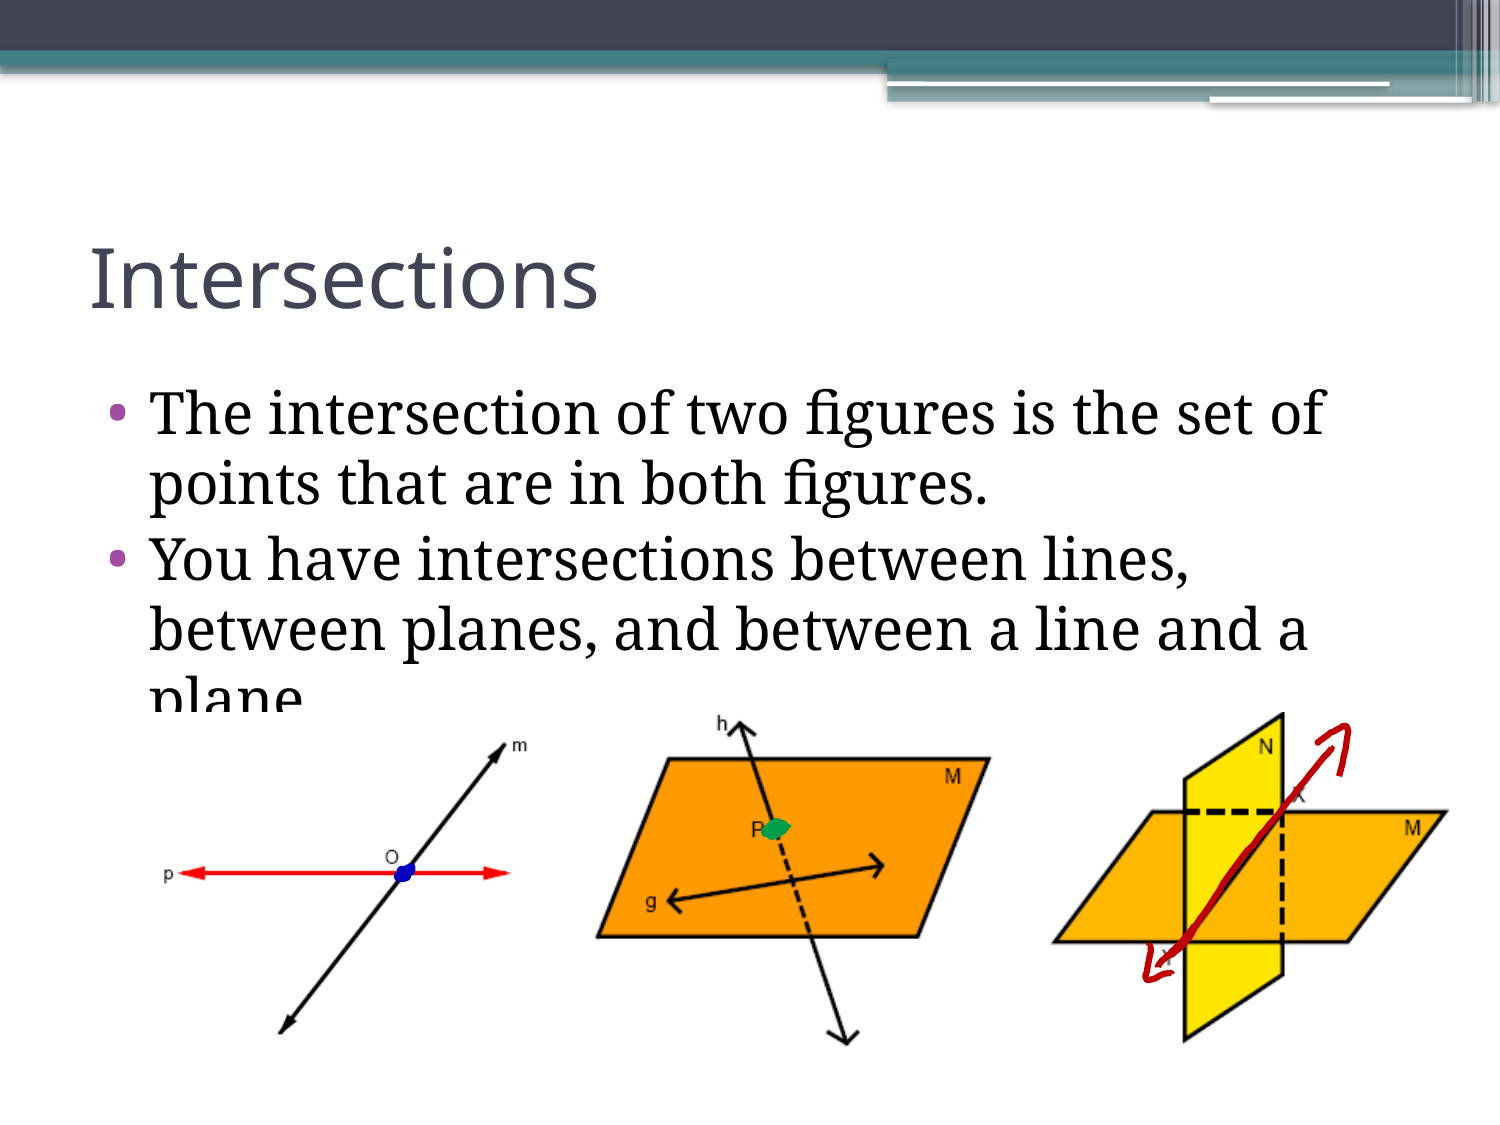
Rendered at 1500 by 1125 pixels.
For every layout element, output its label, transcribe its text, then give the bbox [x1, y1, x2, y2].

picture [124, 711, 551, 1051]
title Intersections [75, 187, 1425, 363]
picture [562, 712, 1016, 1059]
picture [1024, 712, 1468, 1048]
list The intersection of two figures is the set of points that are in both figures. You have intersections between lines, between planes, and between a line and a plane. [75, 368, 1425, 1079]
